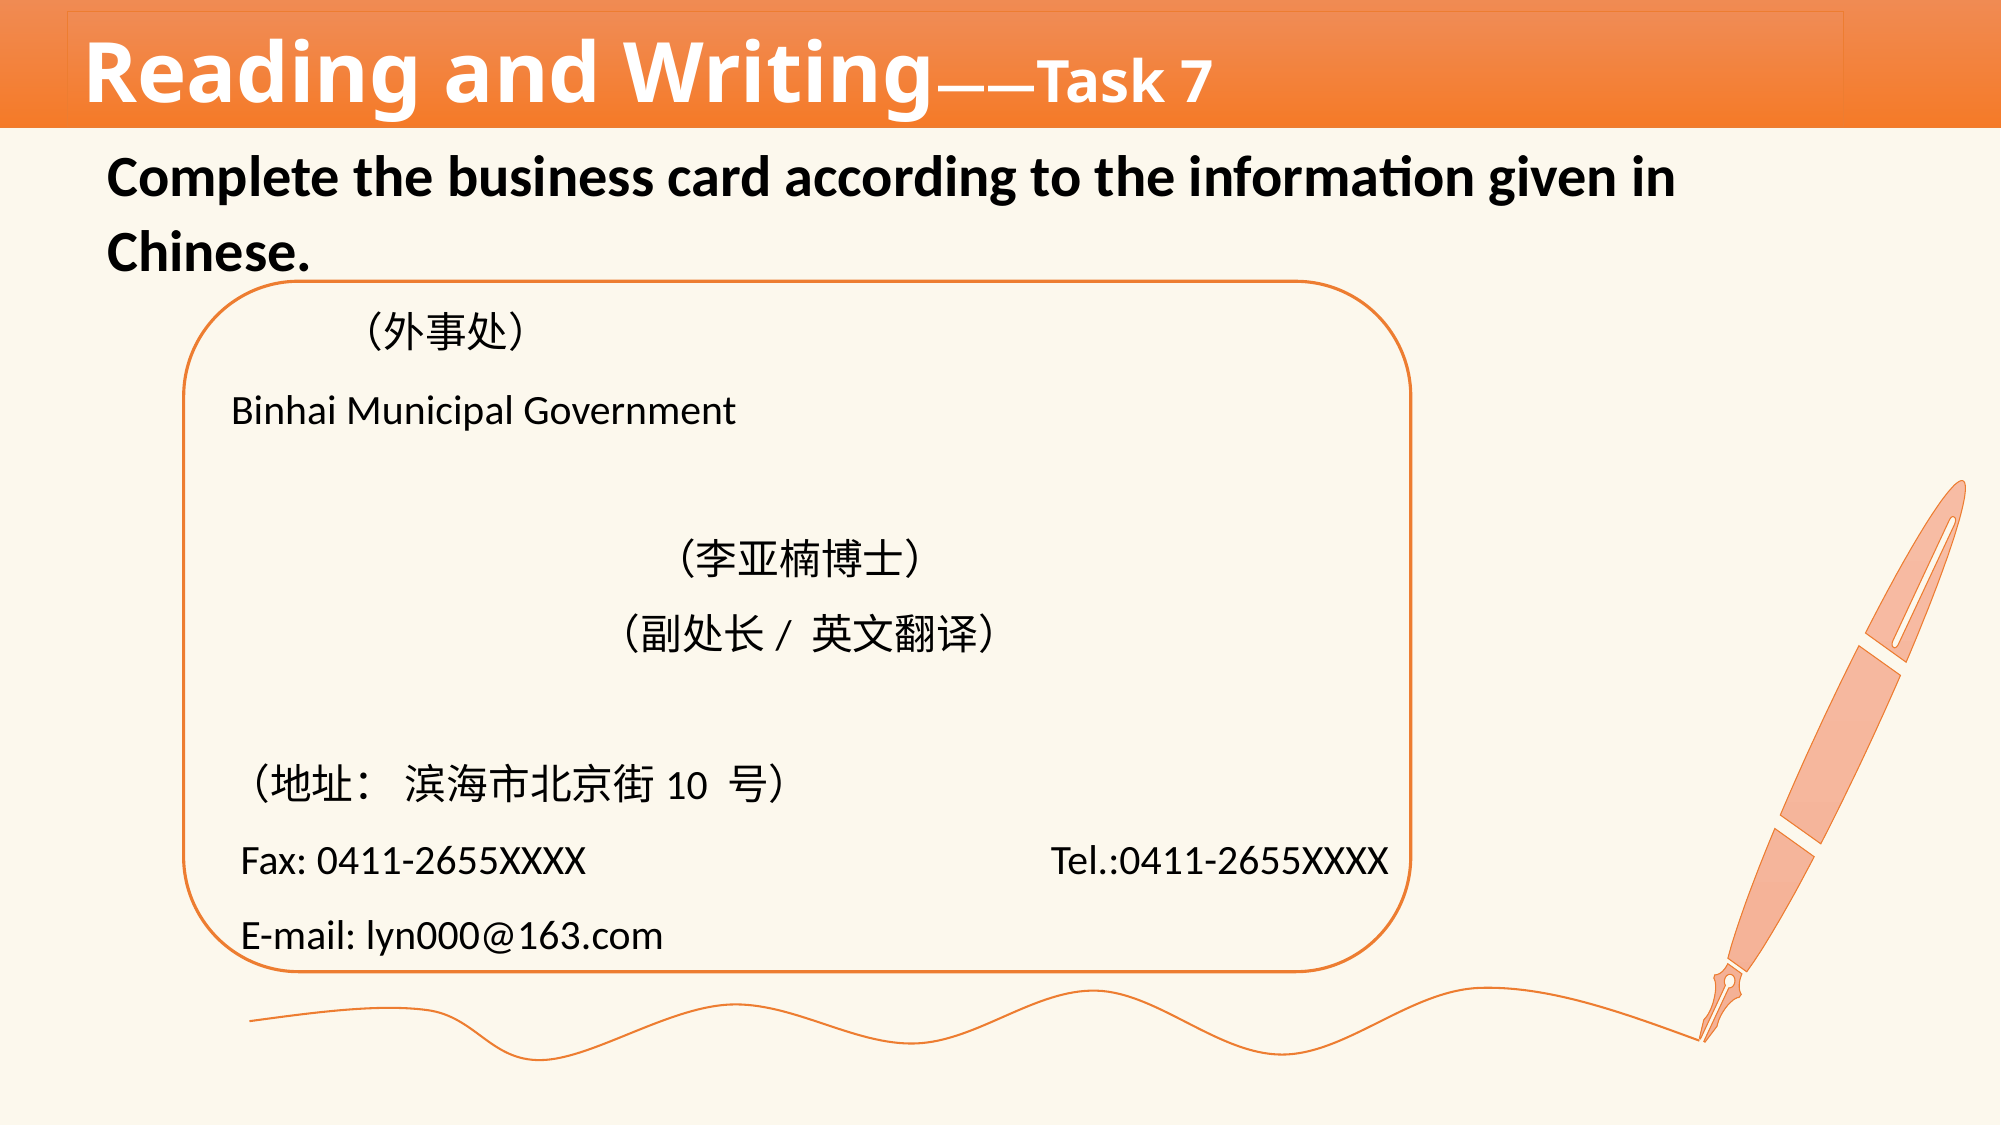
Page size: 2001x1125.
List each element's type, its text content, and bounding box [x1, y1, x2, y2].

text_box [0, 0, 2000, 134]
text_box [249, 986, 1700, 1062]
list Complete the business card according to the information given in Chinese. （外事处） Binhai Municipal Government （李亚楠博士） （副处长/ 英文翻译） （地址： 滨海市北京街10 号） Fax: 0411-2655XXXX Tel.:0411-2655XXXX E-mail: lyn000@163.com [92, 146, 1902, 1014]
text_box [182, 280, 1412, 973]
text_box [1727, 827, 1815, 973]
text_box [1864, 480, 1966, 664]
text_box [1779, 644, 1902, 845]
text_box [1698, 962, 1743, 1043]
